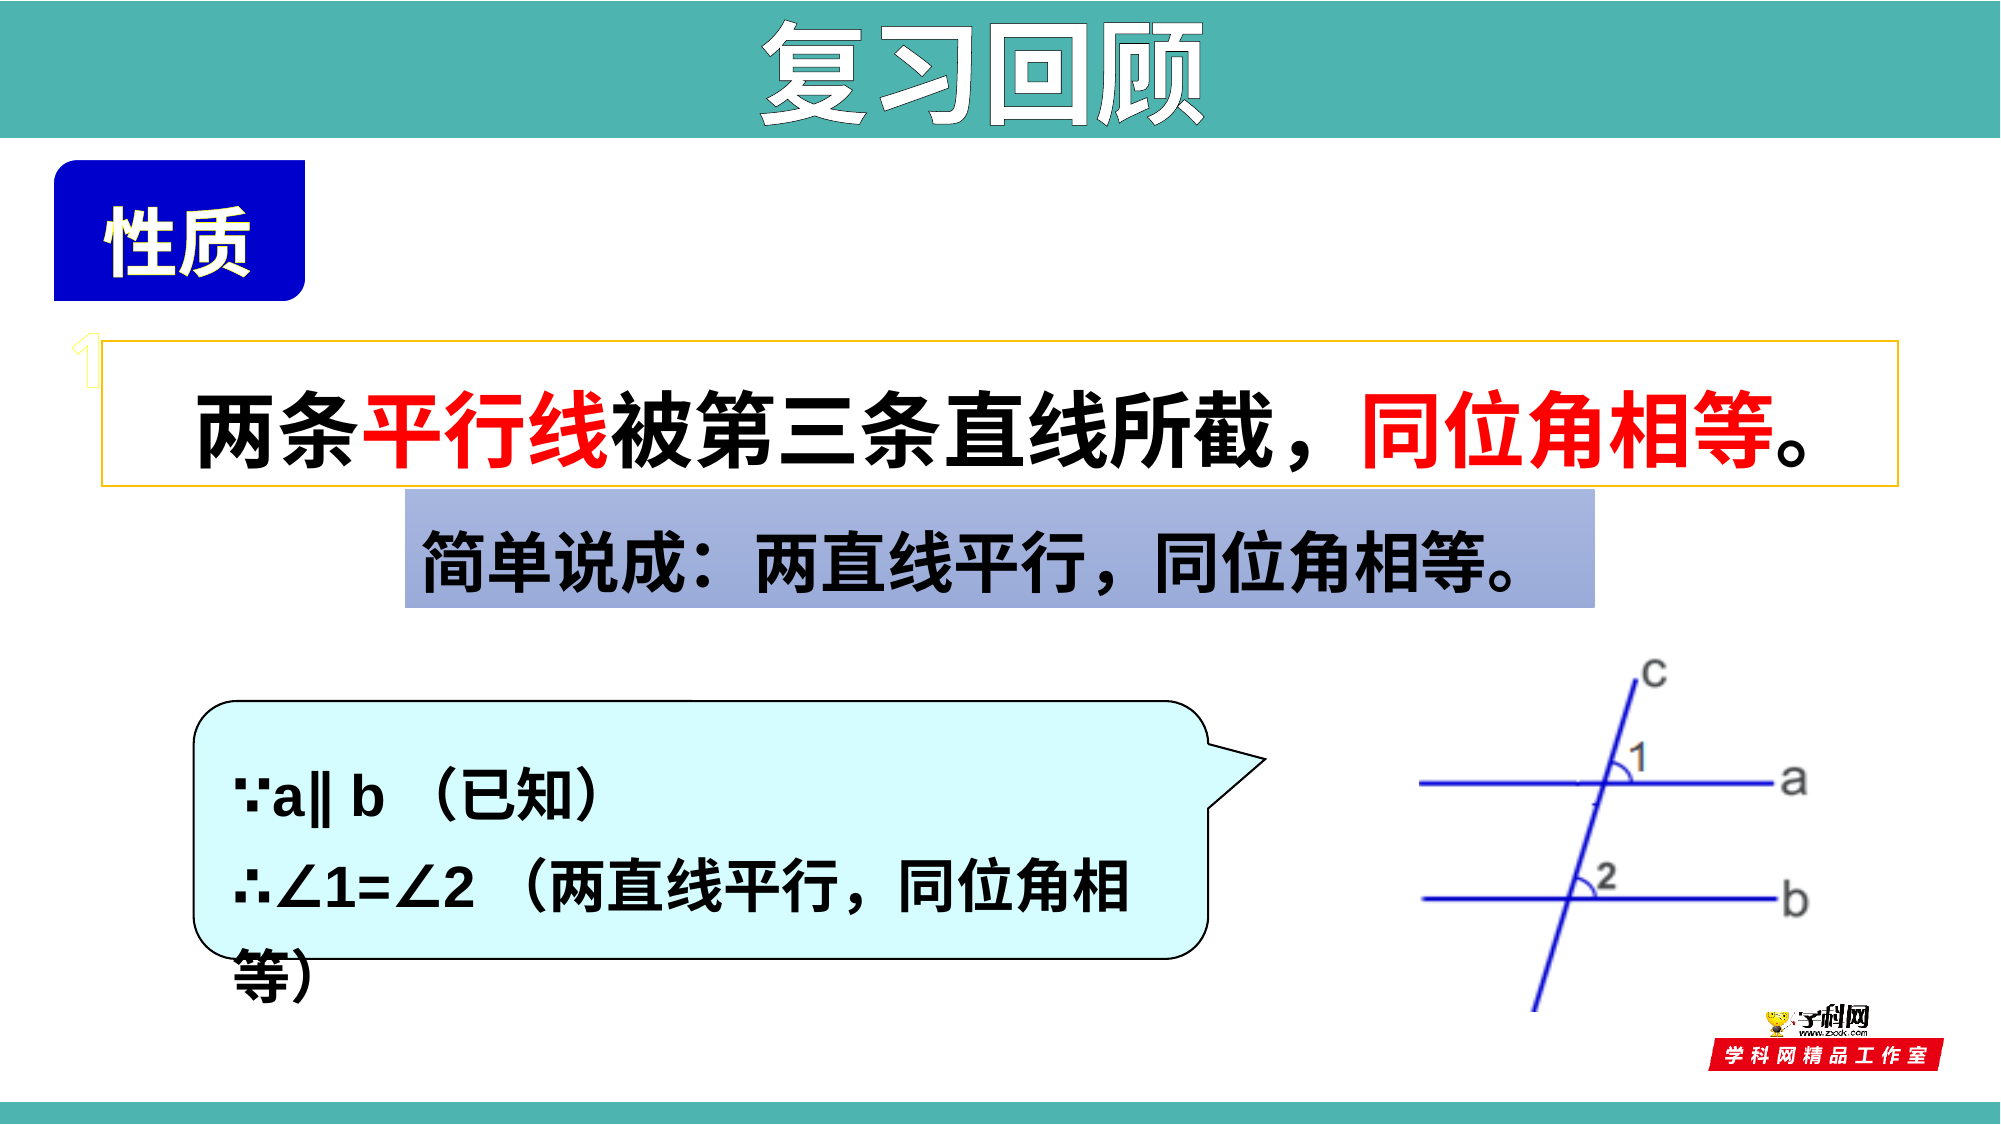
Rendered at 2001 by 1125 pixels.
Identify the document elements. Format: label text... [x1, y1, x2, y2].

text_box 复习回顾 [742, 0, 1223, 146]
text_box 两条平行线被第三条直线所截，同位角相等。 [101, 340, 1899, 487]
text_box 简单说成：两直线平行，同位角相等。 [405, 489, 1595, 608]
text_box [52, 159, 313, 303]
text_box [193, 701, 1238, 959]
picture [0, 1, 2001, 1124]
